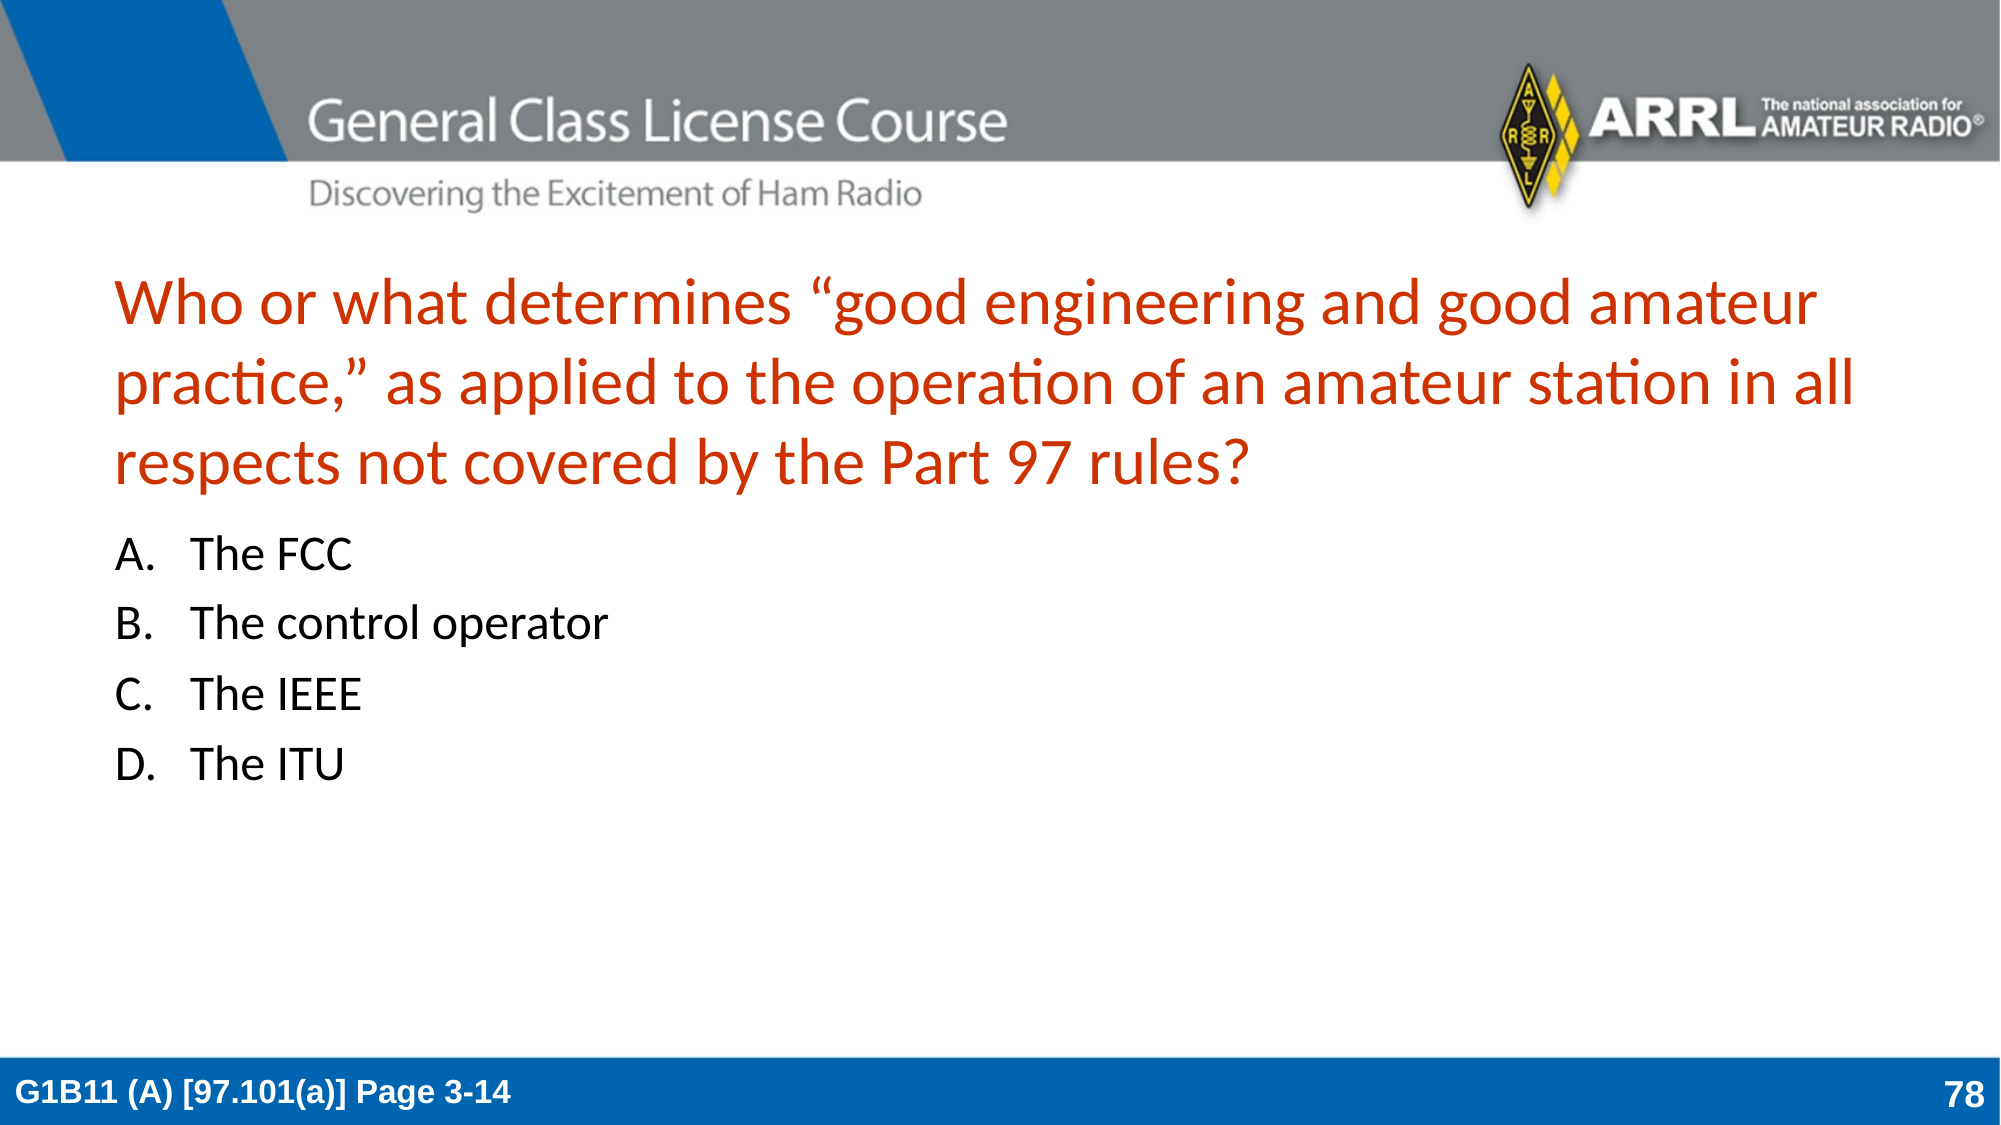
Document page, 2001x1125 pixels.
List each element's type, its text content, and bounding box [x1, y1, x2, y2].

list The FCC The control operator The IEEE The ITU [99, 512, 1900, 1005]
text_box G1B11 (A) [97.101(a)] Page 3-14 [0, 1062, 1313, 1118]
title Who or what determines “good engineering and good amateur practice,” as applied to the operation of an amateur station in all respects not covered by the Part 97 rules? [99, 249, 1900, 388]
text_box 78 [1875, 1062, 2000, 1123]
picture [0, 0, 2001, 1125]
